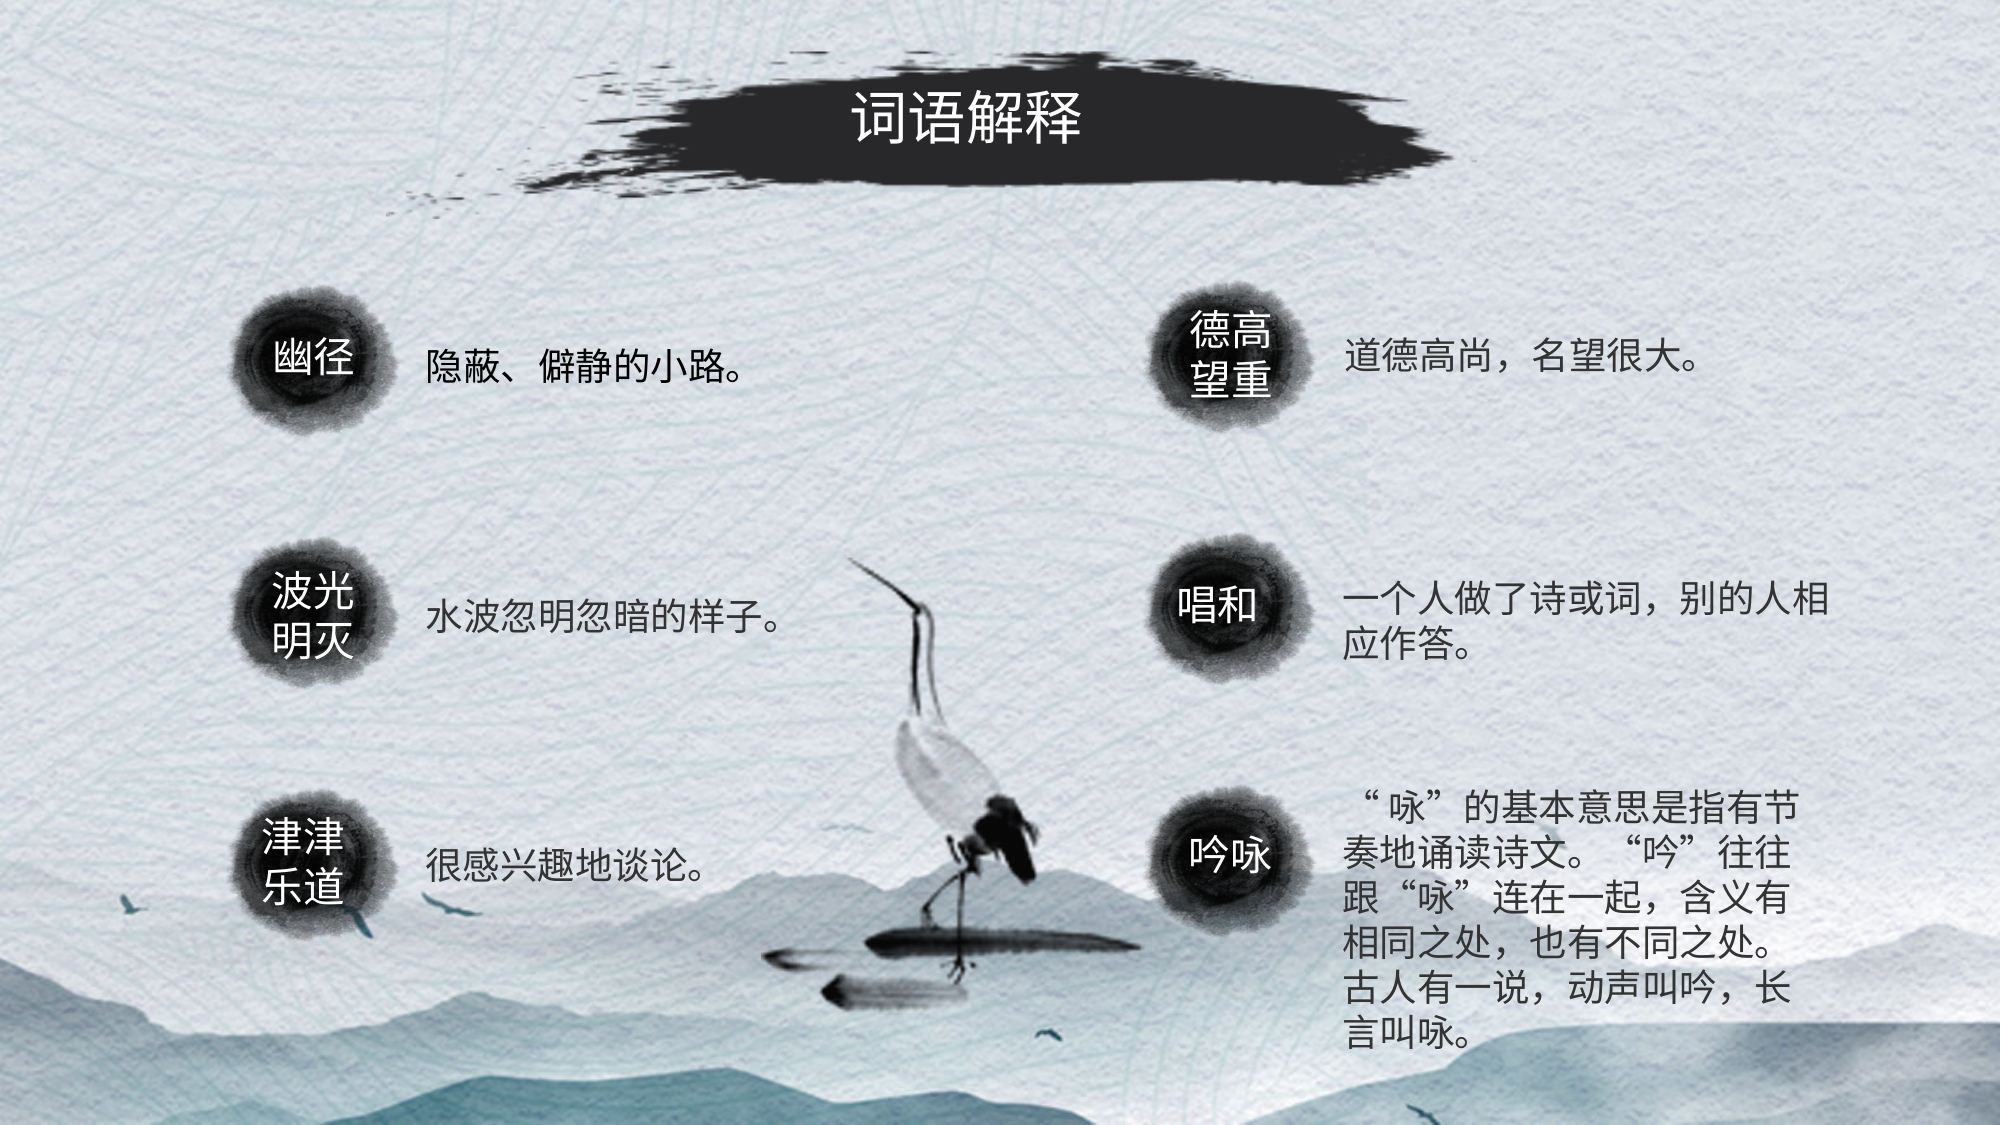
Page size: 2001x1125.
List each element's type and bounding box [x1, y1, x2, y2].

text_box [247, 803, 678, 920]
text_box [219, 272, 781, 441]
text_box [1136, 520, 1855, 689]
text_box [1136, 268, 1737, 437]
text_box [386, 50, 1481, 219]
text_box [219, 524, 678, 693]
text_box [1188, 772, 1828, 1020]
picture [0, 0, 2000, 1125]
